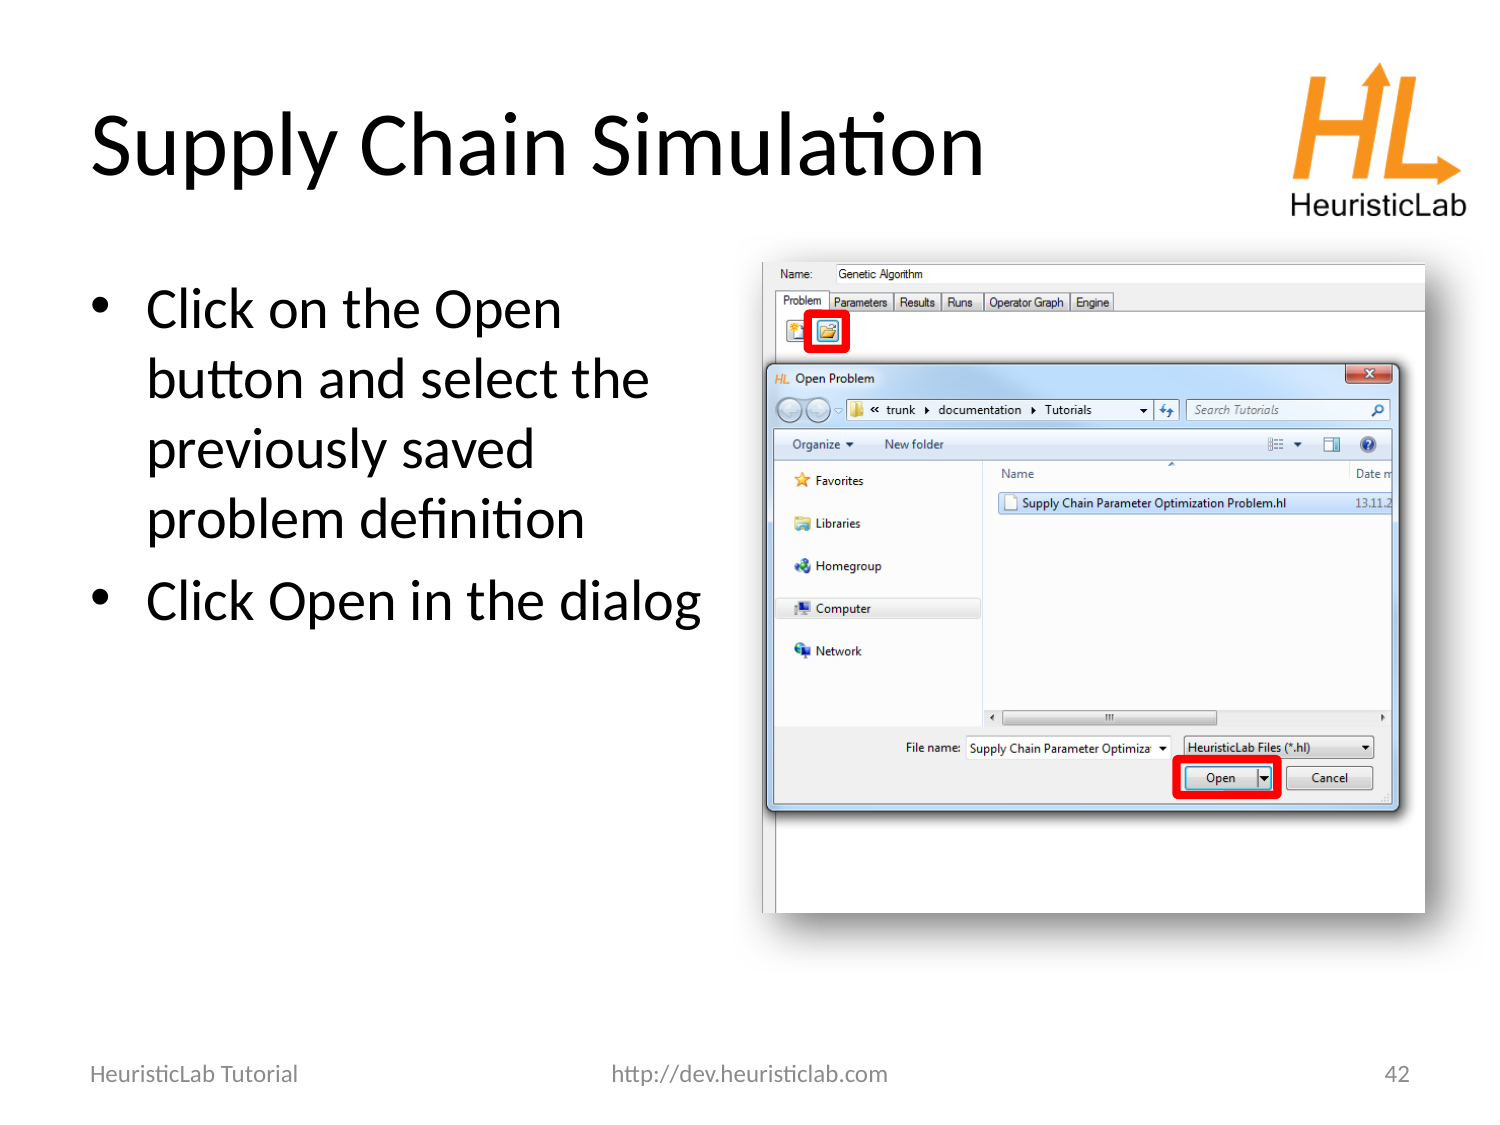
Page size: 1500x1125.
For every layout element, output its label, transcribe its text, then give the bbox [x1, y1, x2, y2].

picture [1281, 27, 1474, 244]
footer http://dev.heuristiclab.com [512, 1042, 988, 1103]
list Click on the Open button and select the previously saved problem definition Click Open in the dialog [75, 262, 738, 1005]
slide_number 42 [1074, 1042, 1425, 1103]
slide_number HeuristicLab Tutorial [75, 1042, 425, 1103]
title Supply Chain Simulation [75, 45, 1282, 233]
picture [762, 262, 1426, 913]
